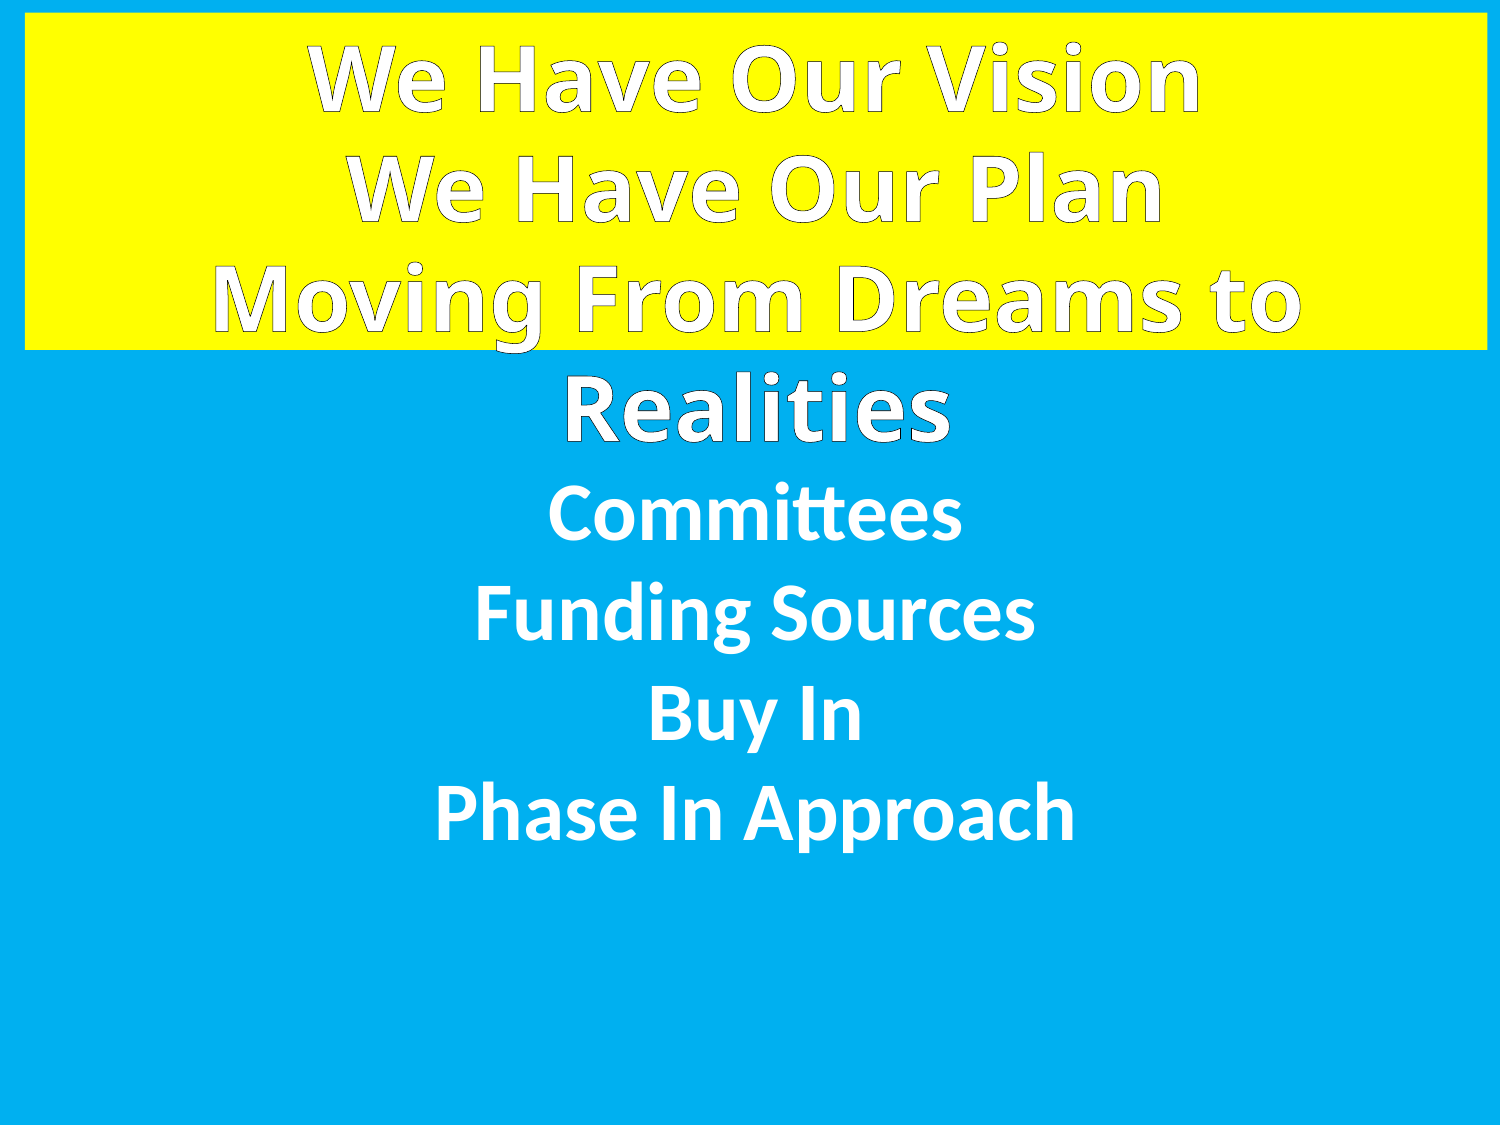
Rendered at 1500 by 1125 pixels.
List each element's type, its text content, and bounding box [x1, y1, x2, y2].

picture [832, 372, 846, 384]
picture [765, 392, 778, 441]
text_box We Have Our Vision We Have Our Plan Moving From Dreams to Realities [24, 12, 1488, 350]
text_box Committees Funding Sources Buy In Phase In Approach [312, 449, 1200, 869]
picture [568, 376, 618, 441]
picture [833, 392, 845, 441]
picture [737, 372, 750, 441]
picture [912, 391, 949, 442]
picture [624, 391, 670, 442]
picture [678, 391, 722, 442]
picture [765, 372, 778, 385]
picture [858, 391, 903, 442]
picture [788, 381, 822, 442]
